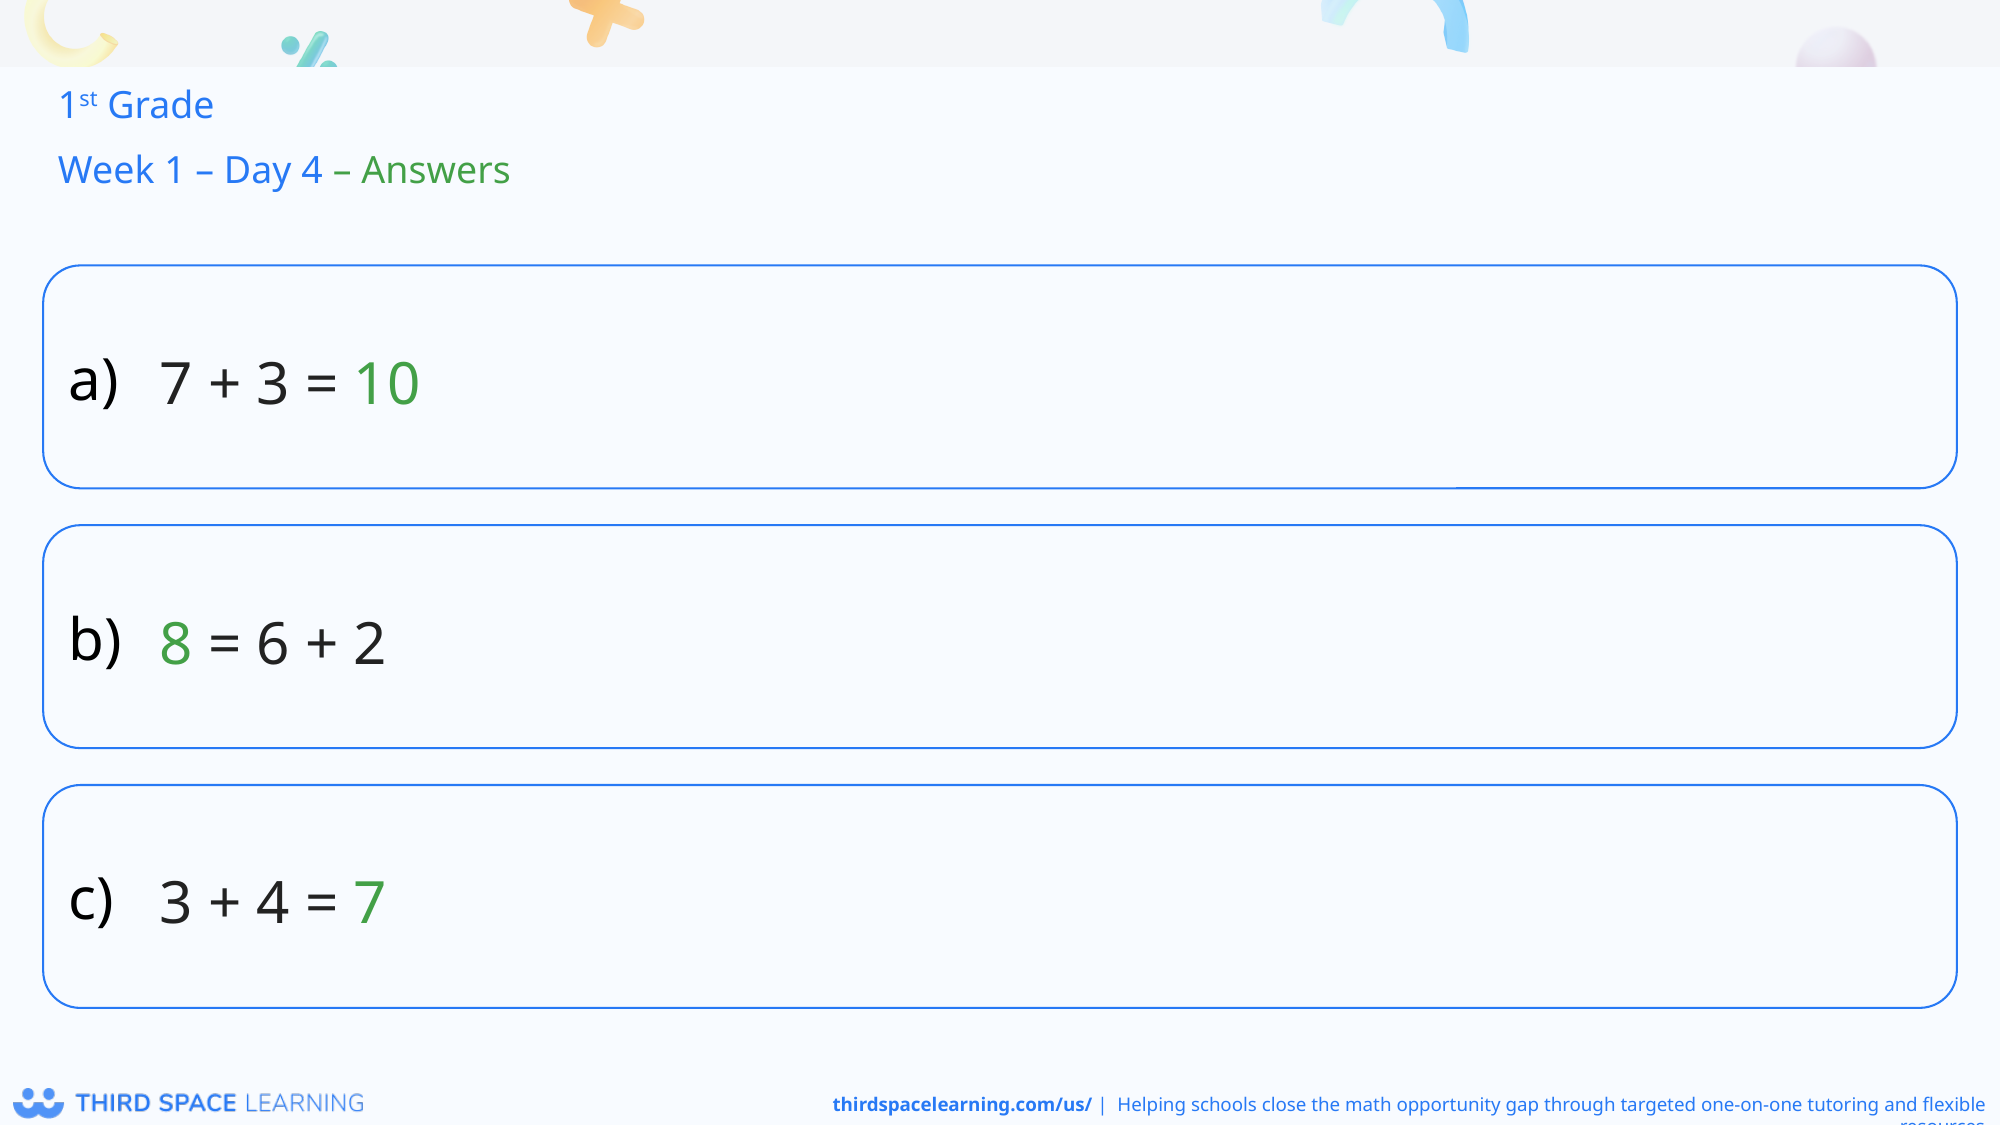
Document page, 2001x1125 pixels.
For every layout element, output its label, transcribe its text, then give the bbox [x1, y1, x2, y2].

picture [13, 1088, 365, 1119]
list 8 = 6 + 2 [144, 548, 1922, 734]
picture [0, 0, 2000, 67]
list 7 + 3 = 10 [144, 288, 1922, 474]
list 3 + 4 = 7 [144, 807, 1922, 994]
text_box 1st Grade Week 1 – Day 4 – Answers [43, 73, 705, 212]
